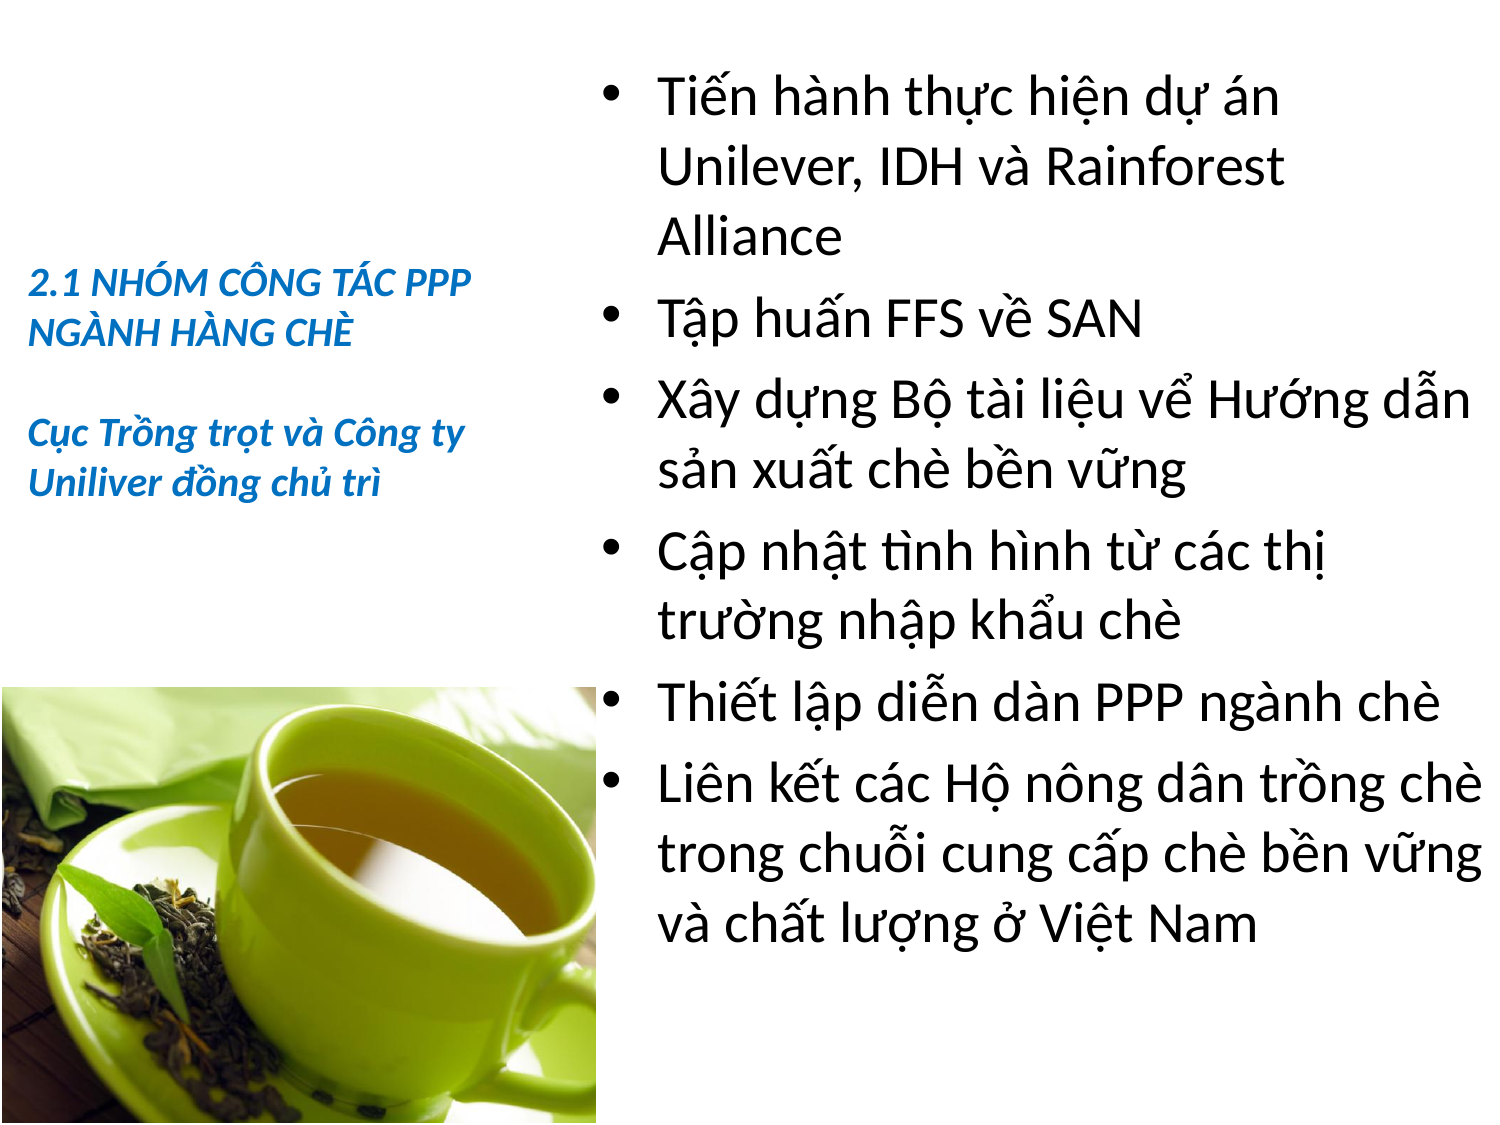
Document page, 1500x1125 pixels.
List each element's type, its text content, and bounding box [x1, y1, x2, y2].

title 2.1 NHÓM CÔNG TÁC PPP NGÀNH HÀNG CHÈ Cục Trồng trọt và Công ty Uniliver đồng chủ trì [12, 162, 569, 563]
picture [1, 687, 596, 1123]
list Tiến hành thực hiện dự án Unilever, IDH và Rainforest Alliance Tập huấn FFS về SAN Xây dựng Bộ tài liệu vể Hướng dẫn sản xuất chè bền vững Cập nhật tình hình từ các thị trường nhập khẩu chè Thiết lập diễn dàn PPP ngành chè Liên kết các Hộ nông dân trồng chè trong chuỗi cung cấp chè bền vững và chất lượng ở Việt Nam [586, 50, 1500, 1125]
